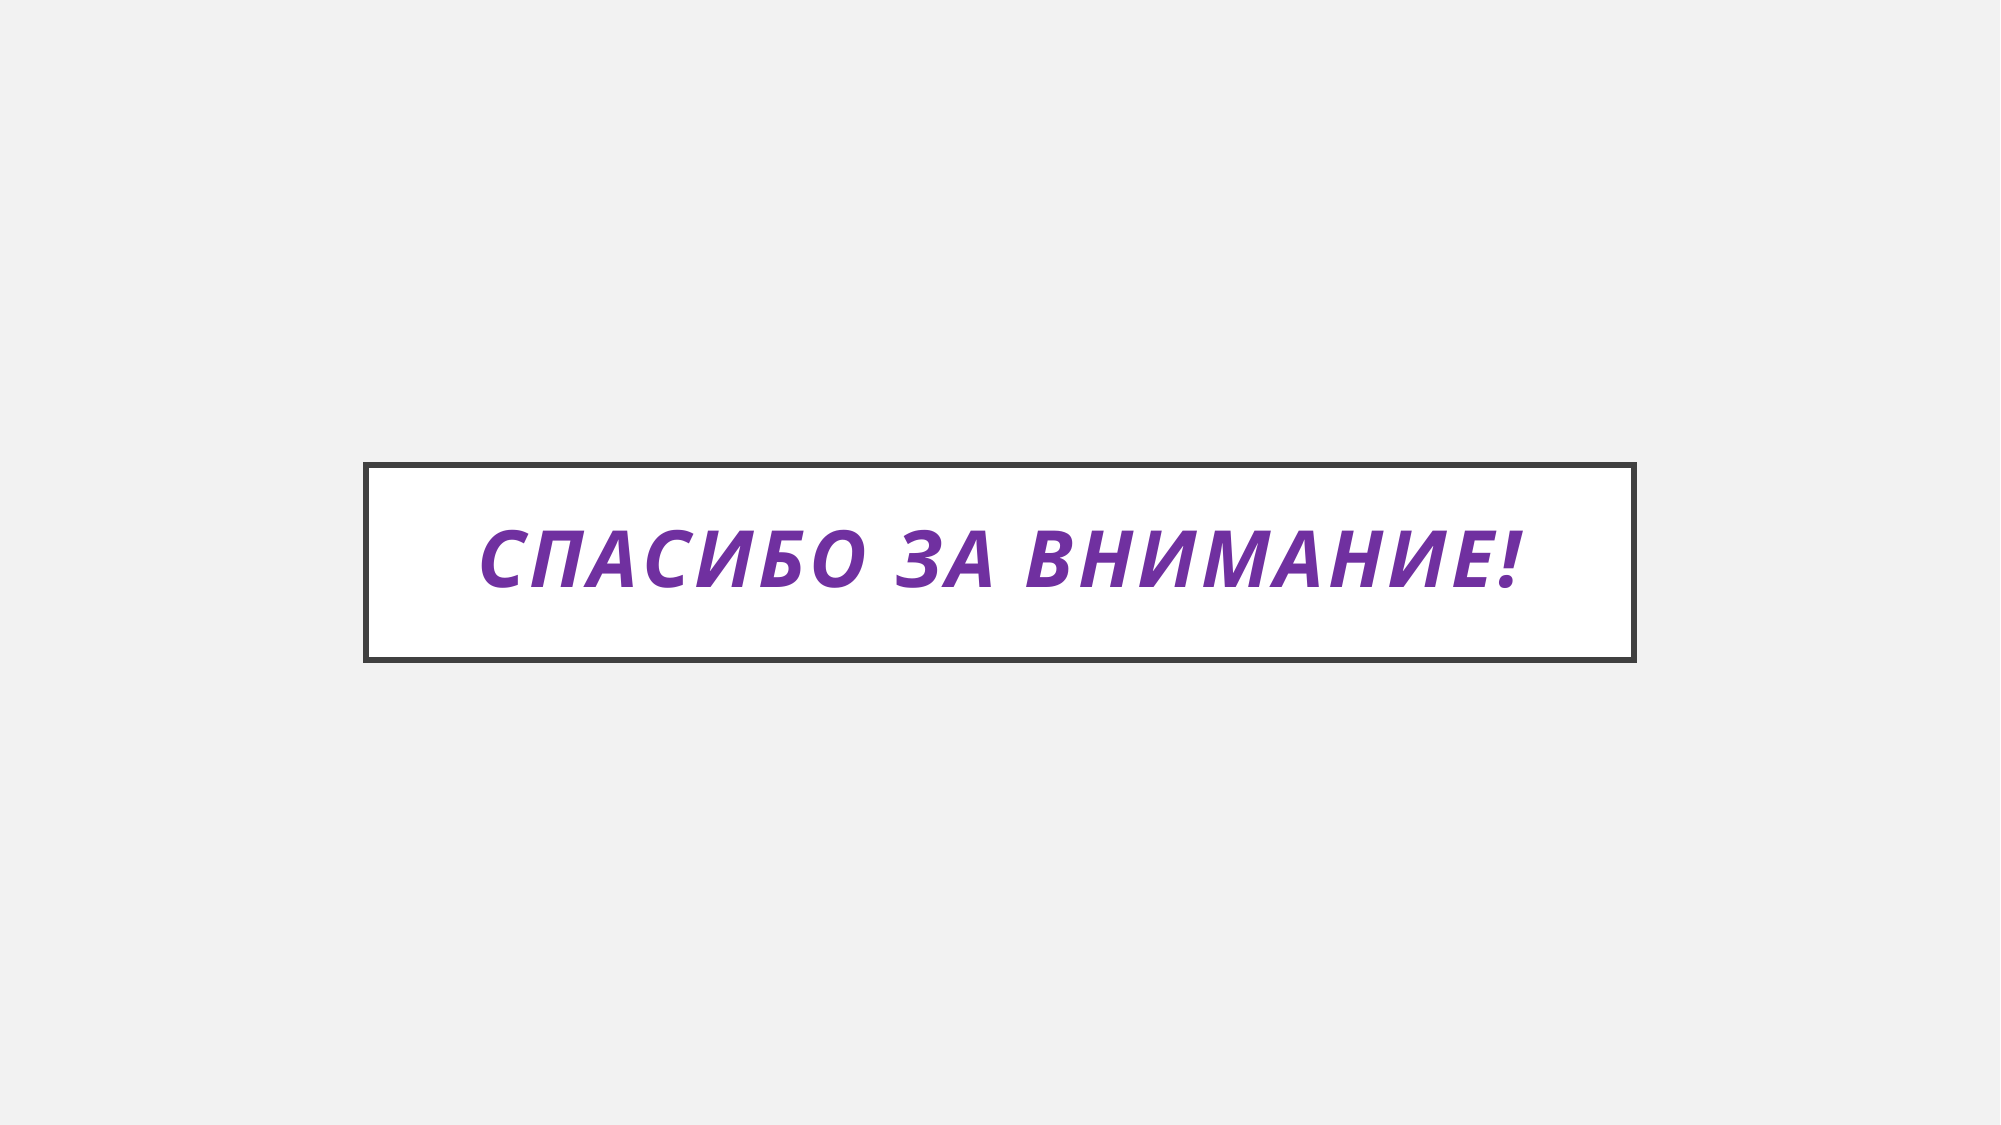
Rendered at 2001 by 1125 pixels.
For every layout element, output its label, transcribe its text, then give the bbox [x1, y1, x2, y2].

title Спасибо за внимание! [363, 462, 1637, 663]
